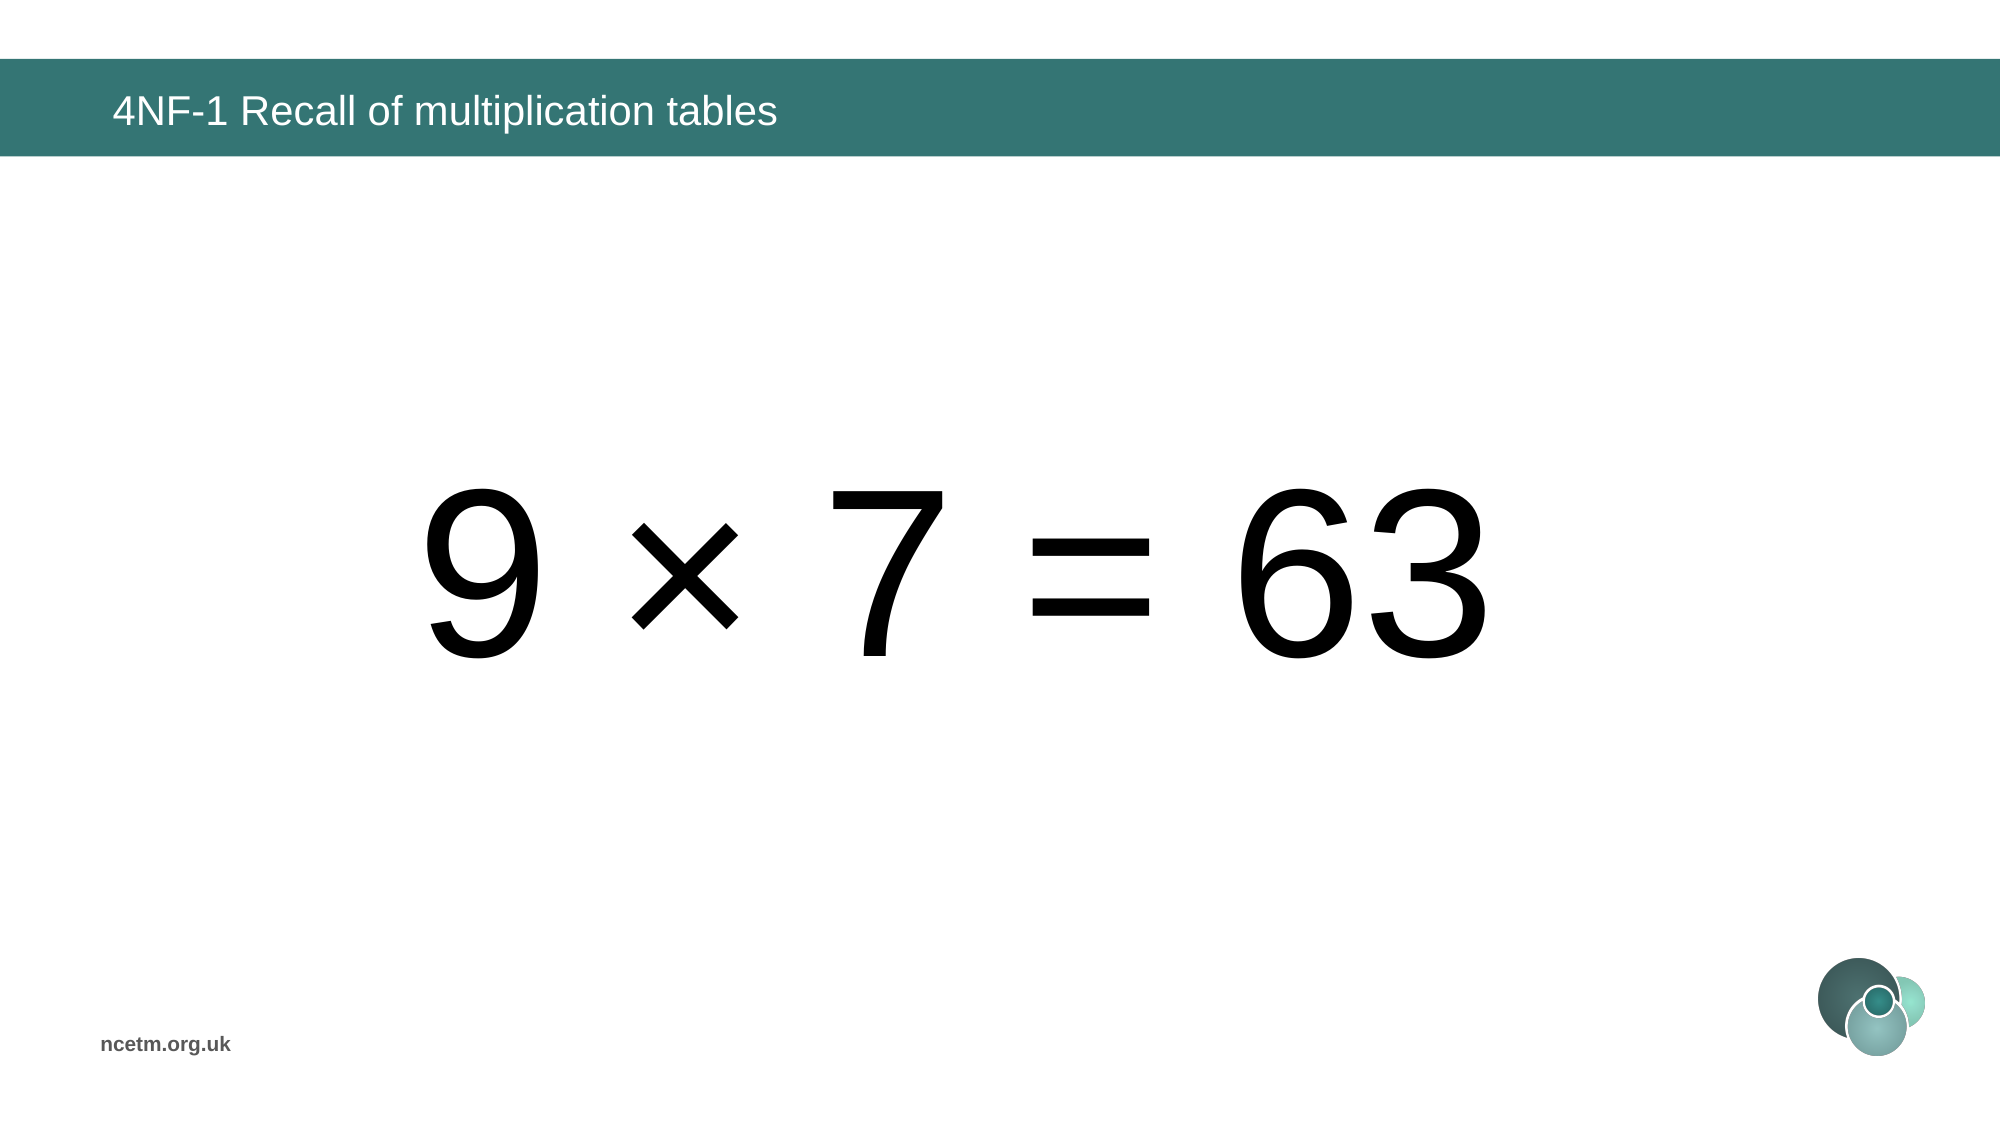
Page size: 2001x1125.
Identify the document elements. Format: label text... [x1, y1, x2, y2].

text_box 9 × 7 = [401, 409, 1214, 712]
picture [1818, 958, 1925, 1056]
text_box 63 [1214, 409, 1511, 712]
title 4NF-1 Recall of multiplication tables [97, 76, 1945, 147]
